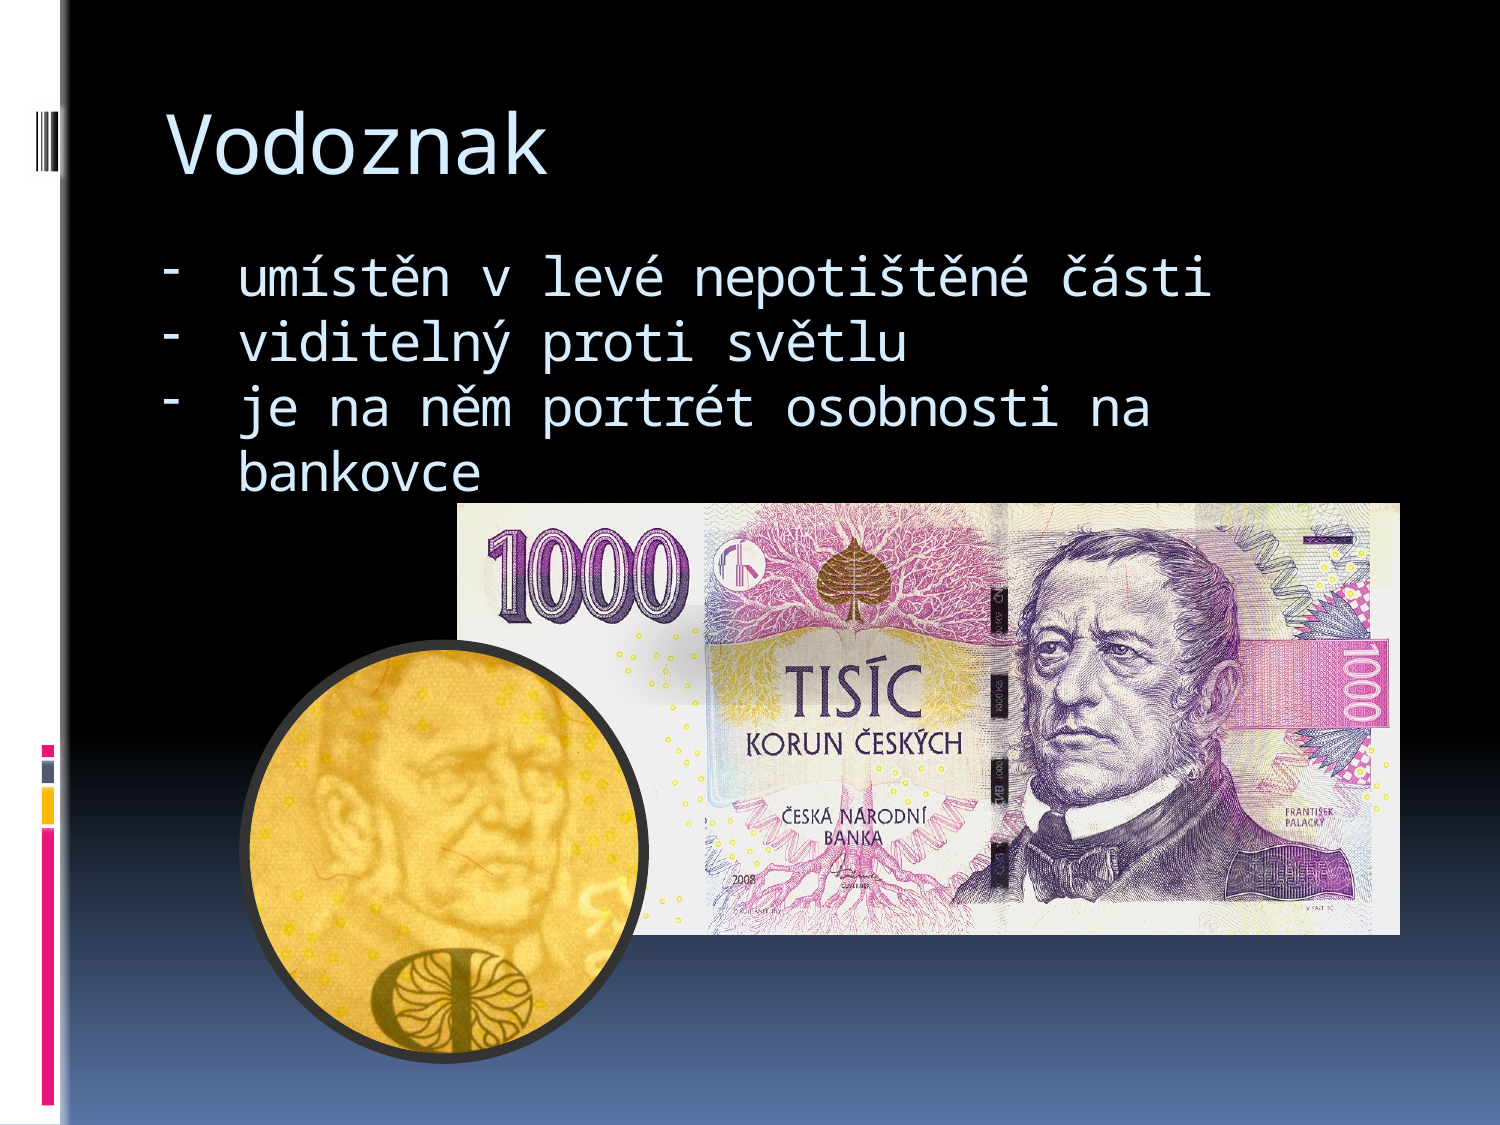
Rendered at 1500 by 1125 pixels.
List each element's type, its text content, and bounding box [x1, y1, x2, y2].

picture [236, 651, 652, 1052]
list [457, 502, 1401, 936]
text_box umístěn v levé nepotištěné části viditelný proti světlu je na něm portrét osobnosti na bankovce [147, 235, 1423, 468]
title Vodoznak [150, 83, 1425, 234]
